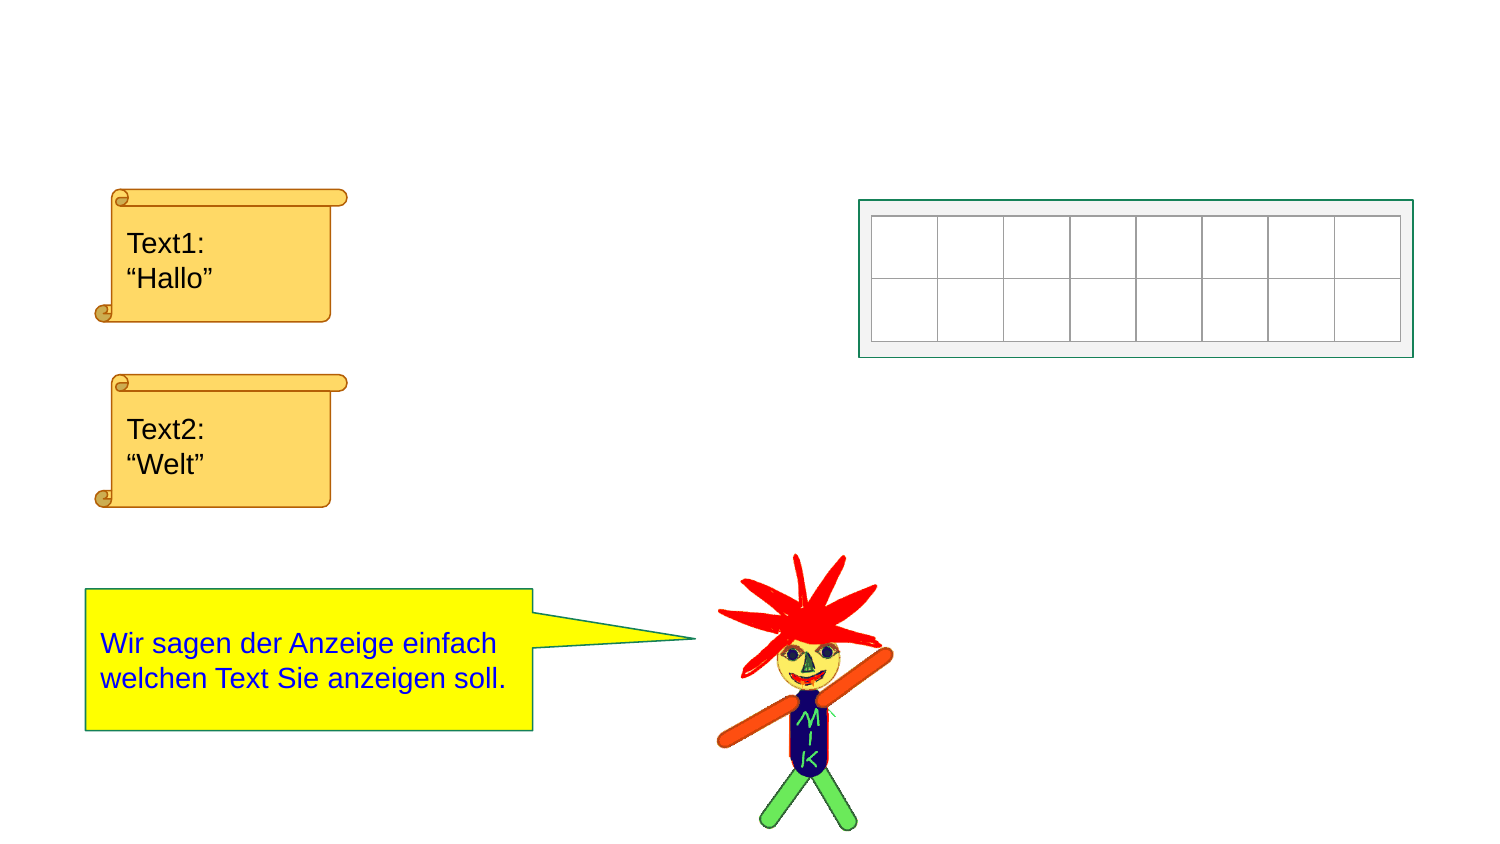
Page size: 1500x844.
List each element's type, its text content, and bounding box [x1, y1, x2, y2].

text_box Text2: “Welt” [95, 374, 348, 508]
table_cell [872, 279, 937, 341]
text_box Text1: “Hallo” [95, 189, 348, 322]
table_cell [1203, 279, 1267, 341]
table_cell [1071, 279, 1135, 341]
table_header [1137, 217, 1201, 278]
table_header [1004, 217, 1069, 278]
text_box Wir sagen der Anzeige einfach welchen Text Sie anzeigen soll. [85, 588, 693, 731]
table_cell [1335, 279, 1400, 341]
table_header [1203, 217, 1267, 278]
table_cell [938, 279, 1003, 341]
table_header [1335, 217, 1400, 278]
table_cell [1269, 279, 1334, 341]
picture [698, 546, 906, 838]
table_header [1071, 217, 1135, 278]
table_header [938, 217, 1003, 278]
table_header [1269, 217, 1334, 278]
table_cell [1004, 279, 1069, 341]
text_box [858, 200, 1414, 358]
table_header [872, 217, 937, 278]
table_cell [1137, 279, 1201, 341]
